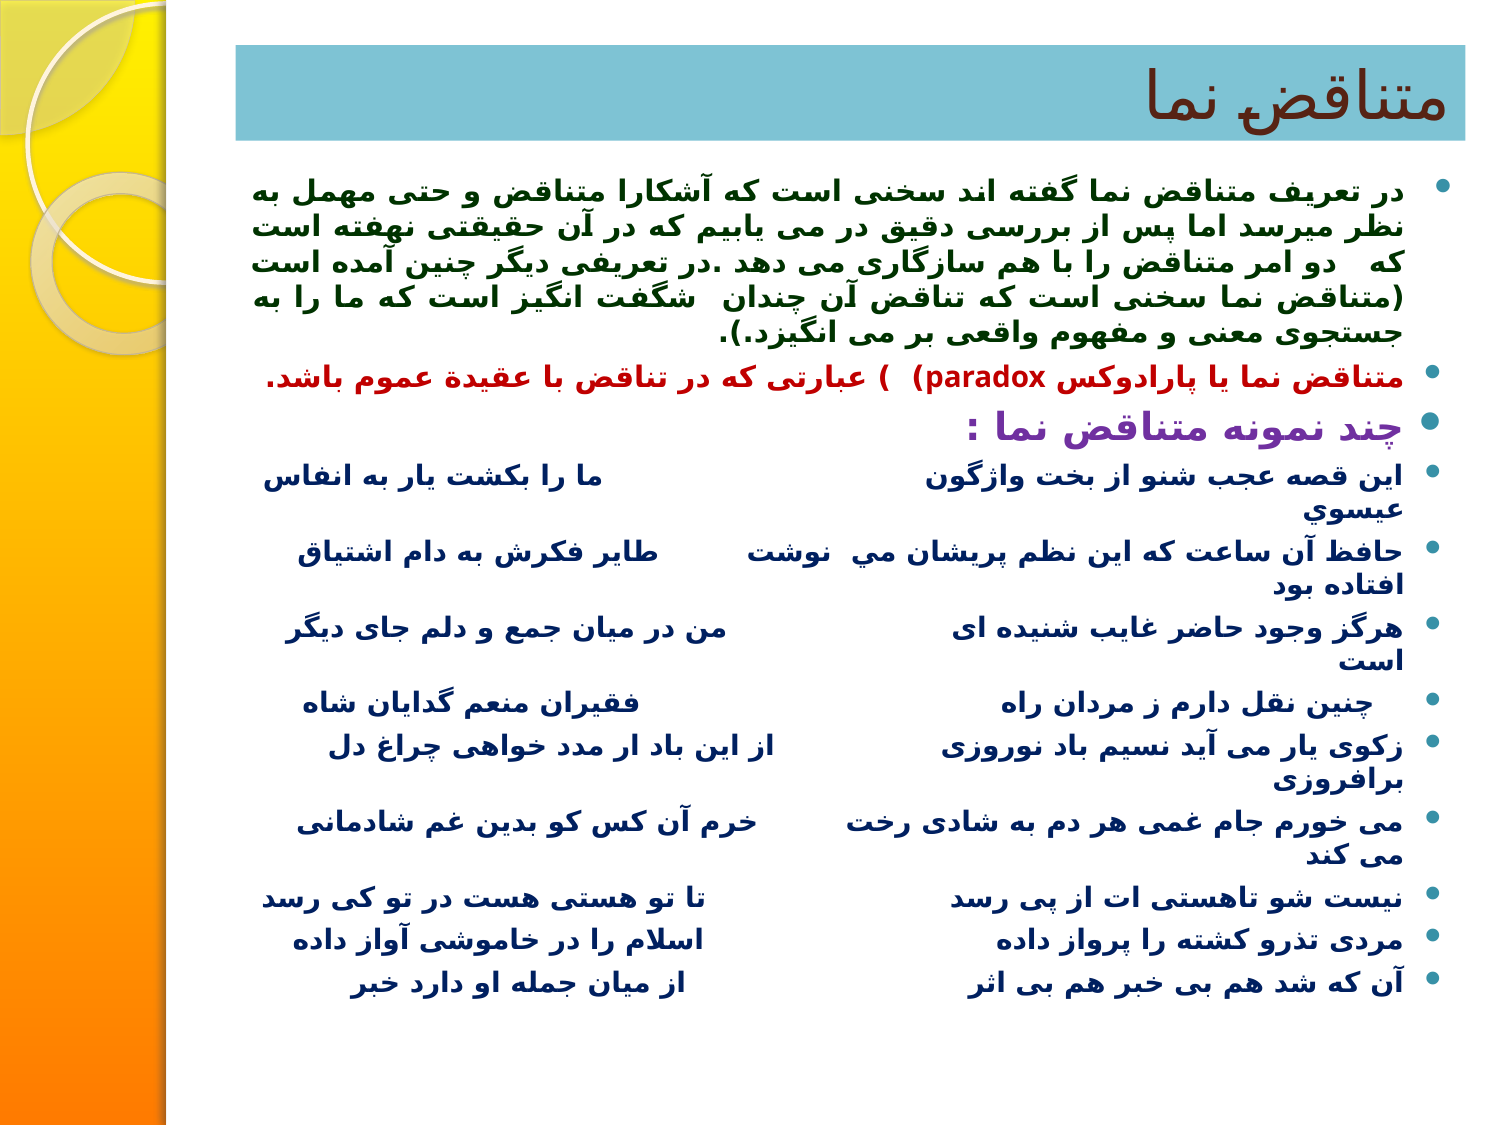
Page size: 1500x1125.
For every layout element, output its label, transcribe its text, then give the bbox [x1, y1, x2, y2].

title متناقض نما [235, 45, 1466, 141]
list در تعریف متناقض نما گفته اند سخنی است که آشکارا متناقض و حتی مهمل به نظر میرسد اما پس از بررسی دقیق در می یابیم که در آن حقیقتی نهفته است که دو امر متناقض را با هم سازگاری می دهد .در تعریفی دیگر چنین آمده است (متناقض نما سخنی است که تناقض آن چندان شگفت انگیز است که ما را به جستجوی معنی و مفهوم واقعی بر می انگیزد.). متناقض نما یا پارادوکس paradox) ) عبارتی که در تناقض با عقیدة عموم باشد. چند نمونه متناقض نما : اين قصه عجب شنو از بخت واژگون ما را بکشت يار به انفاس عيسوي حافظ آن ساعت که اين نظم پريشان مي نوشت طاير فکرش به دام اشتياق افتاده بود هرگز وجود حاضر غایب شنیده ای من در میان جمع و دلم جای دیگر است چنین نقل دارم ز مردان راه فقیران منعم گدایان شاه زکوی یار می آید نسیم باد نوروزی از این باد ار مدد خواهی چراغ دل برافروزی می خورم جام غمی هر دم به شادی رخت خرم آن کس کو بدین غم شادمانی می کند نیست شو تاهستی ات از پی رسد تا تو هستی هست در تو کی رسد مردی تذرو کشته را پرواز داده اسلام را در خاموشی آواز داده آن که شد هم بی خبر هم بی اثر از میان جمله او دارد خبر [235, 164, 1466, 1067]
